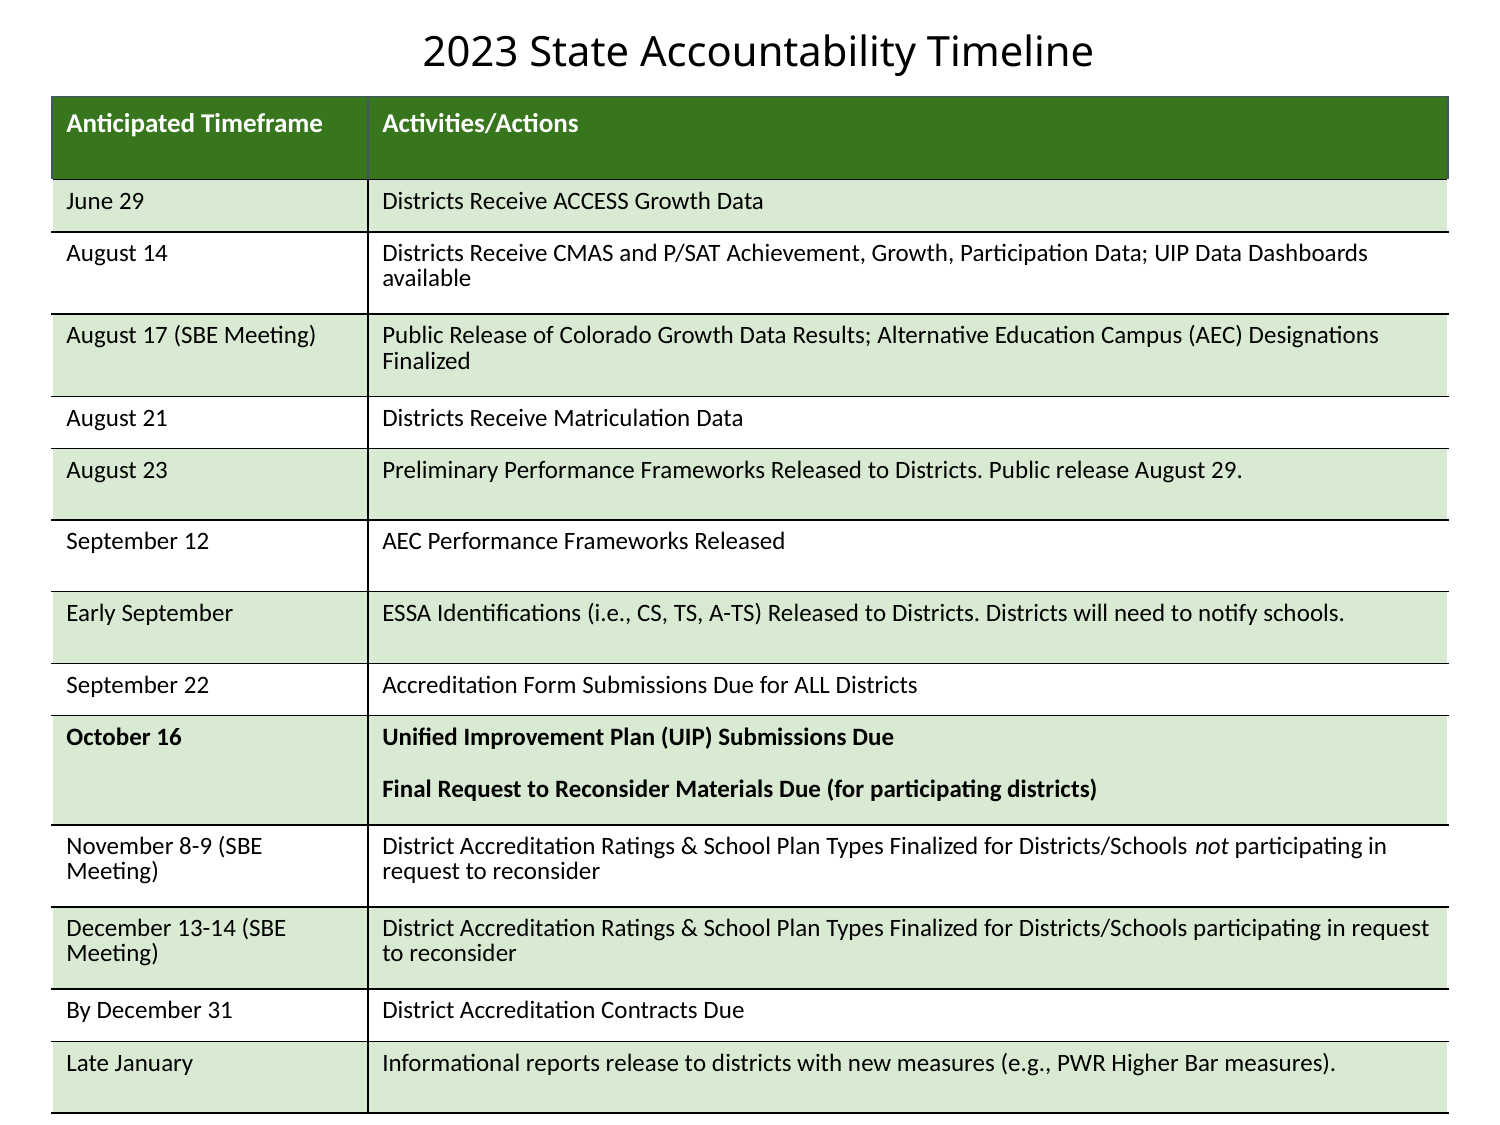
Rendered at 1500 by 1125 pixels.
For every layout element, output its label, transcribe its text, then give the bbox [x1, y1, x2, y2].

table_header Activities/Actions [369, 97, 1447, 179]
table_cell ESSA Identifications (i.e., CS, TS, A-TS) Released to Districts. Districts will need to notify schools. [369, 592, 1447, 663]
table_cell By December 31 [53, 990, 367, 1041]
table_cell Unified Improvement Plan (UIP) Submissions Due Final Request to Reconsider Materials Due (for participating districts) [369, 716, 1447, 824]
table_cell Public Release of Colorado Growth Data Results; Alternative Education Campus (AEC) Designations Finalized [369, 315, 1447, 396]
table_cell District Accreditation Ratings & School Plan Types Finalized for Districts/Schools not participating in request to reconsider [369, 826, 1447, 906]
table_cell August 23 [53, 449, 367, 519]
table_cell Early September [53, 592, 367, 663]
table_cell September 22 [53, 664, 367, 715]
table_cell Accreditation Form Submissions Due for ALL Districts [369, 664, 1447, 715]
table_cell District Accreditation Ratings & School Plan Types Finalized for Districts/Schools participating in request to reconsider [369, 908, 1447, 988]
table_cell AEC Performance Frameworks Released [369, 521, 1447, 591]
table_header Anticipated Timeframe [53, 97, 367, 179]
table_cell August 21 [53, 397, 367, 448]
table_cell Late January [53, 1042, 367, 1112]
table_cell Districts Receive ACCESS Growth Data [369, 180, 1447, 231]
table_cell August 17 (SBE Meeting) [53, 315, 367, 396]
table_cell August 14 [53, 233, 367, 313]
table_cell Districts Receive Matriculation Data [369, 397, 1447, 448]
table_cell June 29 [53, 180, 367, 231]
table_cell District Accreditation Contracts Due [369, 990, 1447, 1041]
table_cell Districts Receive CMAS and P/SAT Achievement, Growth, Participation Data; UIP Data Dashboards available [369, 233, 1447, 313]
table_cell Preliminary Performance Frameworks Released to Districts. Public release August 29. [369, 449, 1447, 519]
table_cell December 13-14 (SBE Meeting) [53, 908, 367, 988]
table_cell November 8-9 (SBE Meeting) [53, 826, 367, 906]
text_box 2023 State Accountability Timeline [31, 9, 1486, 90]
table_cell September 12 [53, 521, 367, 591]
table_cell Informational reports release to districts with new measures (e.g., PWR Higher Bar measures). [369, 1042, 1447, 1112]
table_cell October 16 [53, 716, 367, 824]
